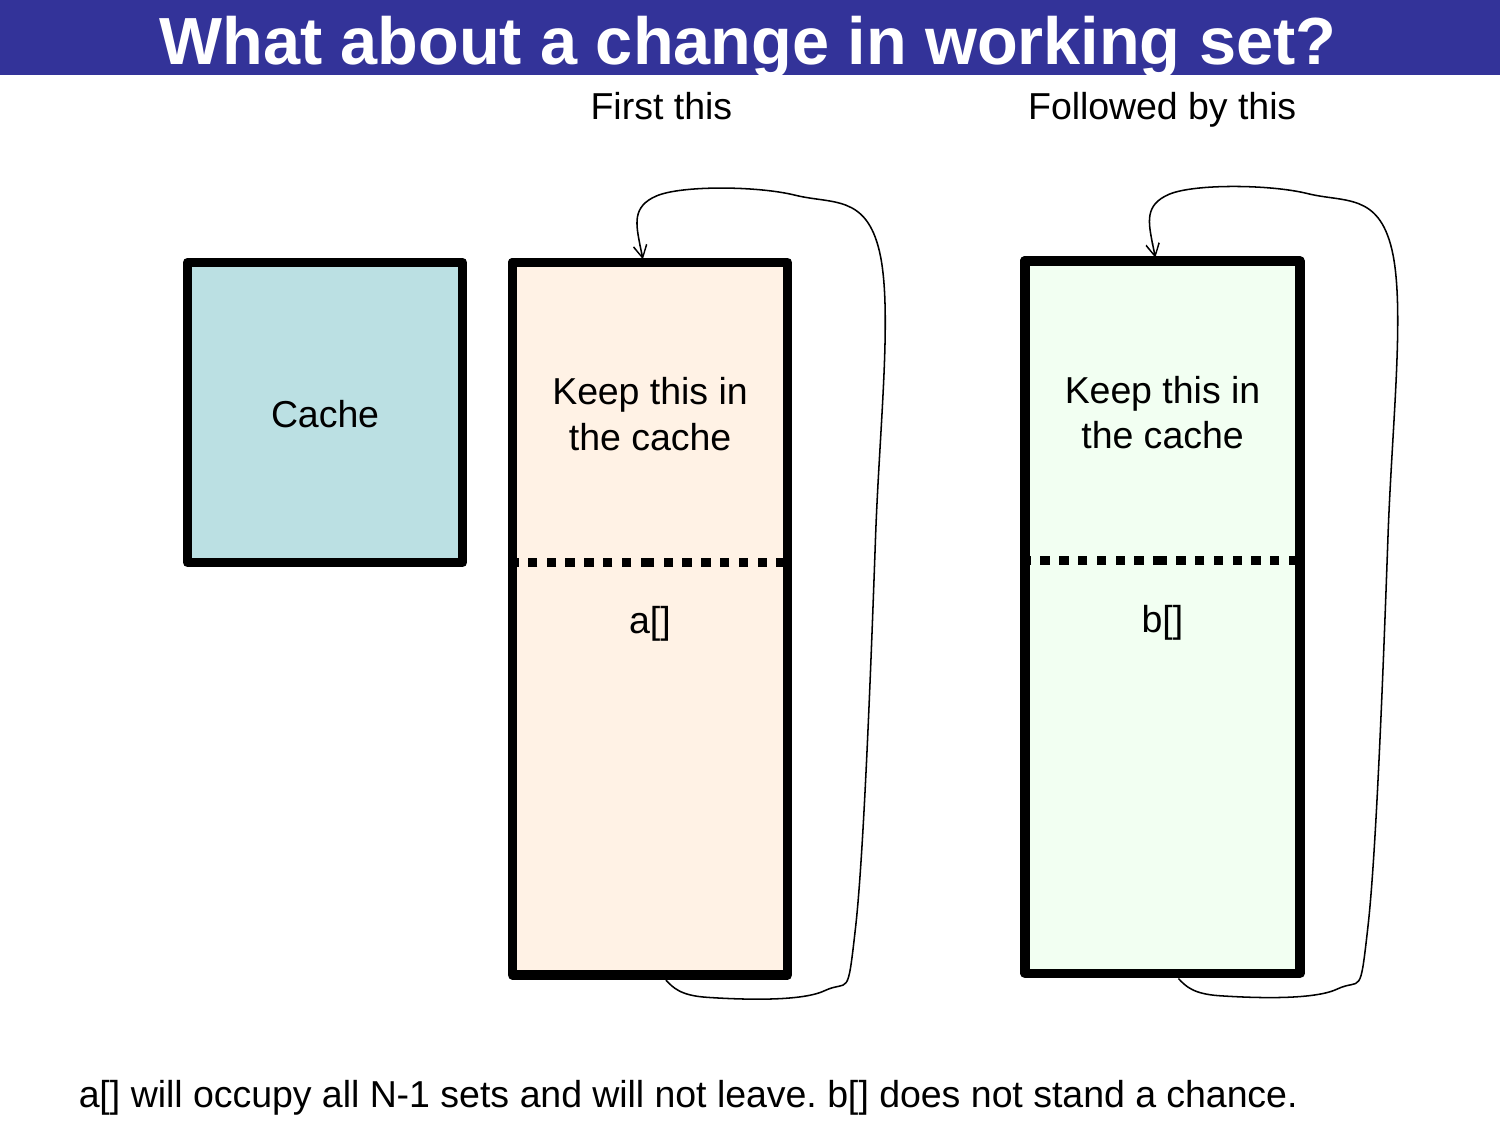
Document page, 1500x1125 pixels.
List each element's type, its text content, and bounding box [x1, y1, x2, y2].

text_box a[] will occupy all N-1 sets and will not leave. b[] does not stand a chance. [64, 1062, 1314, 1123]
text_box b[] [1025, 561, 1178, 974]
text_box [1145, 186, 1398, 998]
title What about a change in working set? [0, 0, 1500, 75]
text_box Cache [187, 262, 463, 563]
text_box Followed by this [1013, 74, 1312, 135]
text_box First this [575, 74, 748, 135]
text_box [632, 187, 886, 1000]
text_box a[] [512, 563, 665, 975]
text_box Keep this in the cache [1025, 260, 1165, 561]
text_box Keep this in the cache [512, 262, 652, 563]
